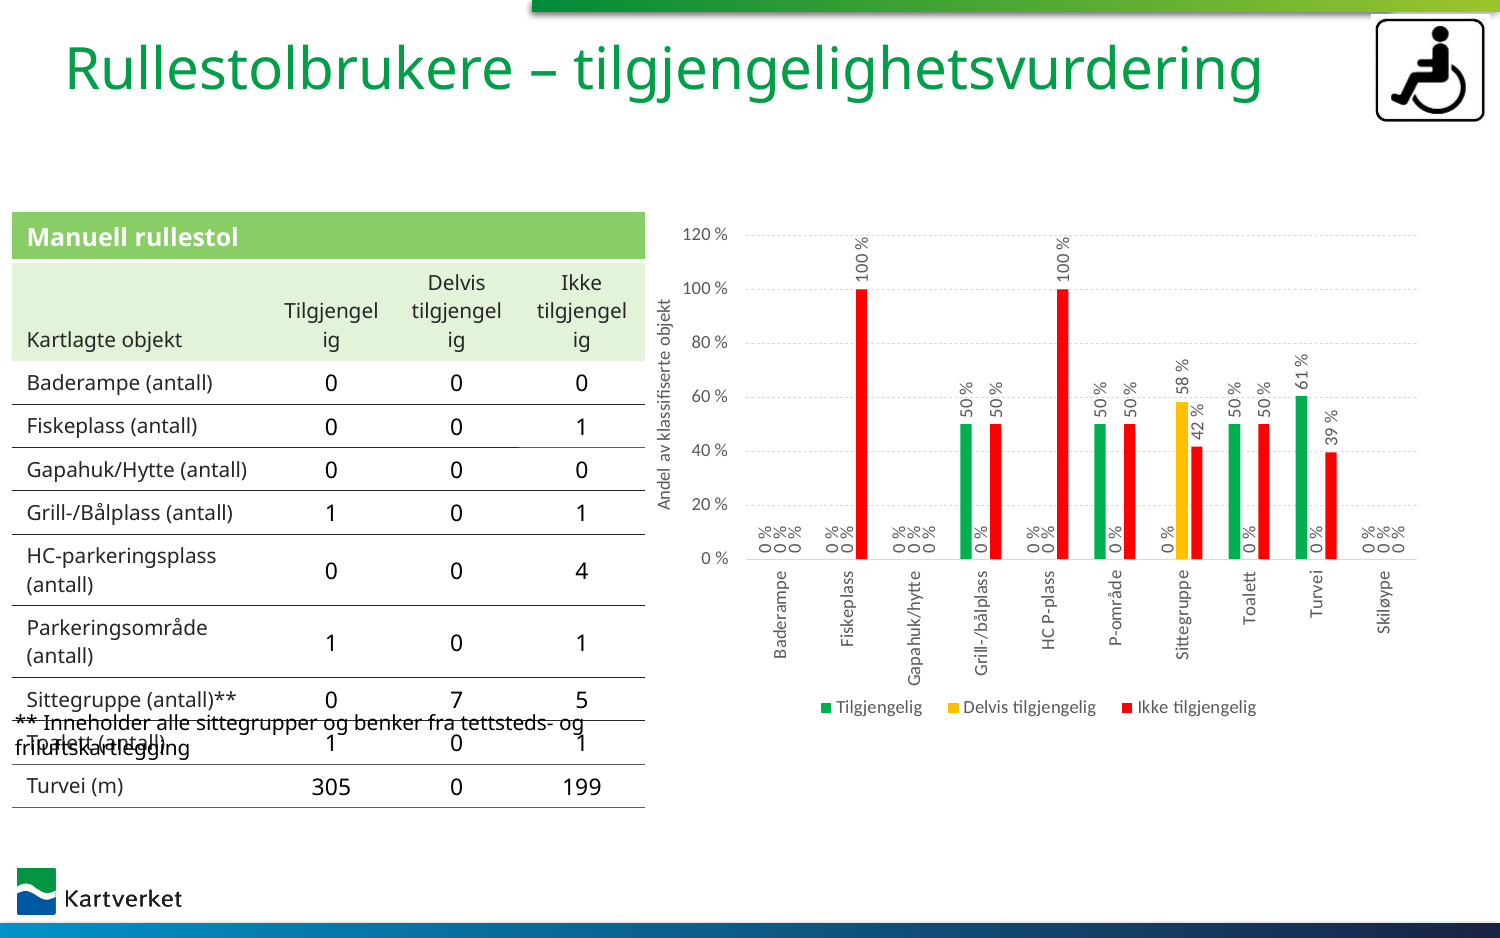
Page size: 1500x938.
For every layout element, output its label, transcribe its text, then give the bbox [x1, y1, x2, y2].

table_cell 0 [269, 678, 394, 702]
table_cell 0 [394, 491, 519, 534]
table_cell 0 [394, 405, 519, 447]
table_cell 1 [519, 606, 638, 677]
table_header Manuell rullestol [12, 212, 645, 259]
table_cell 305 [269, 768, 394, 807]
table_cell Turvei (m) [12, 768, 269, 807]
table_cell 0 [519, 361, 638, 404]
table_cell Gapahuk/Hytte (antall) [12, 448, 269, 490]
table_cell 7 [394, 678, 519, 702]
table_cell Parkeringsområde (antall) [12, 606, 269, 677]
picture [1371, 13, 1491, 127]
picture [643, 218, 1427, 728]
table_cell 0 [269, 361, 394, 404]
table_cell 0 [394, 535, 519, 605]
table_cell 0 [394, 361, 519, 404]
table_cell Kartlagte objekt [12, 263, 269, 361]
table_cell Fiskeplass (antall) [12, 405, 269, 447]
table_cell 0 [394, 606, 519, 677]
table_cell Grill-/Bålplass (antall) [12, 491, 269, 534]
table_cell 1 [519, 491, 638, 534]
table_cell Tilgjengelig [269, 263, 394, 361]
table_cell Ikke tilgjengelig [519, 263, 638, 361]
table_cell 0 [269, 405, 394, 447]
table_cell Sittegruppe (antall)** [12, 678, 269, 702]
text_box ** Inneholder alle sittegrupper og benker fra tettsteds- og friluftskartlegging [0, 702, 745, 768]
table_cell Baderampe (antall) [12, 361, 269, 404]
table_cell 0 [394, 448, 519, 490]
table_cell 1 [269, 491, 394, 534]
table_cell 4 [519, 535, 638, 605]
table_cell Delvis tilgjengelig [394, 263, 519, 361]
table_cell 0 [269, 535, 394, 605]
table_cell 1 [519, 405, 638, 447]
table_cell 0 [394, 768, 519, 807]
table_cell 0 [269, 448, 394, 490]
table_cell 1 [269, 606, 394, 677]
table_cell 5 [519, 678, 638, 702]
text_box Rullestolbrukere – tilgjengelighetsvurdering [49, 12, 1372, 109]
table_cell 199 [519, 768, 645, 807]
table_cell 0 [519, 448, 638, 490]
table_cell HC-parkeringsplass (antall) [12, 535, 269, 605]
